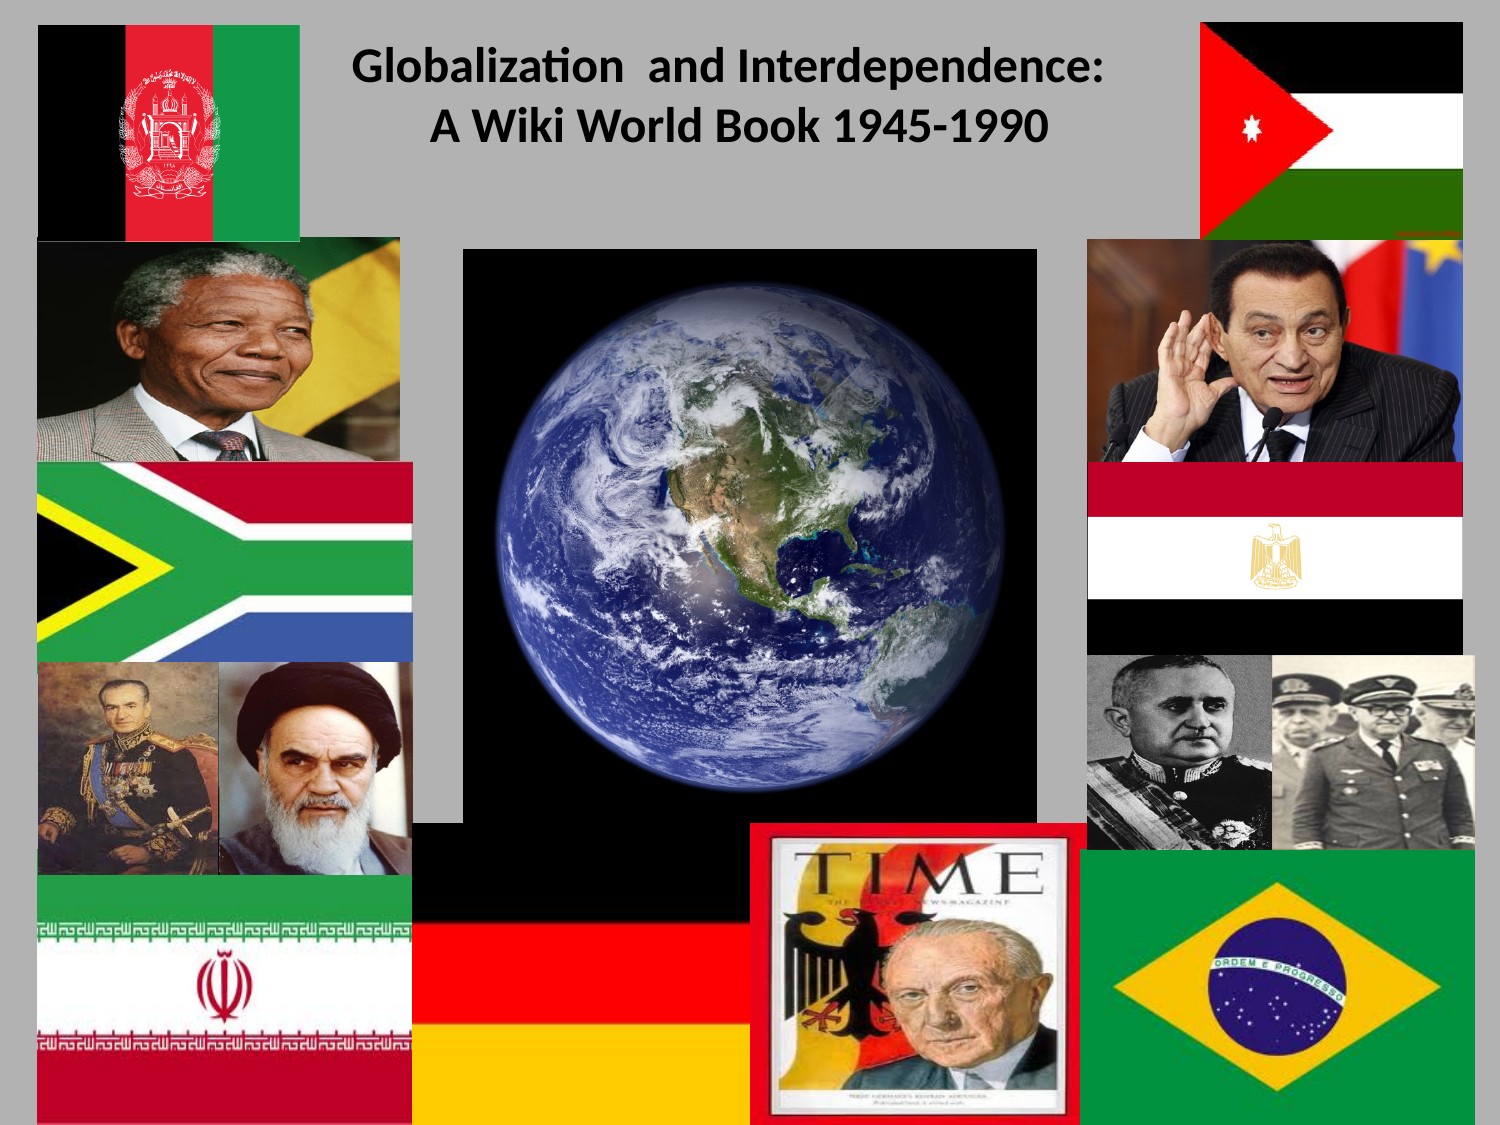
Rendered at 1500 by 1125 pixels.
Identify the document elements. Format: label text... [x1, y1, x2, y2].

picture [37, 22, 1476, 1125]
text_box Globalization and Interdependence: A Wiki World Book 1945-1990 [301, 25, 1180, 160]
